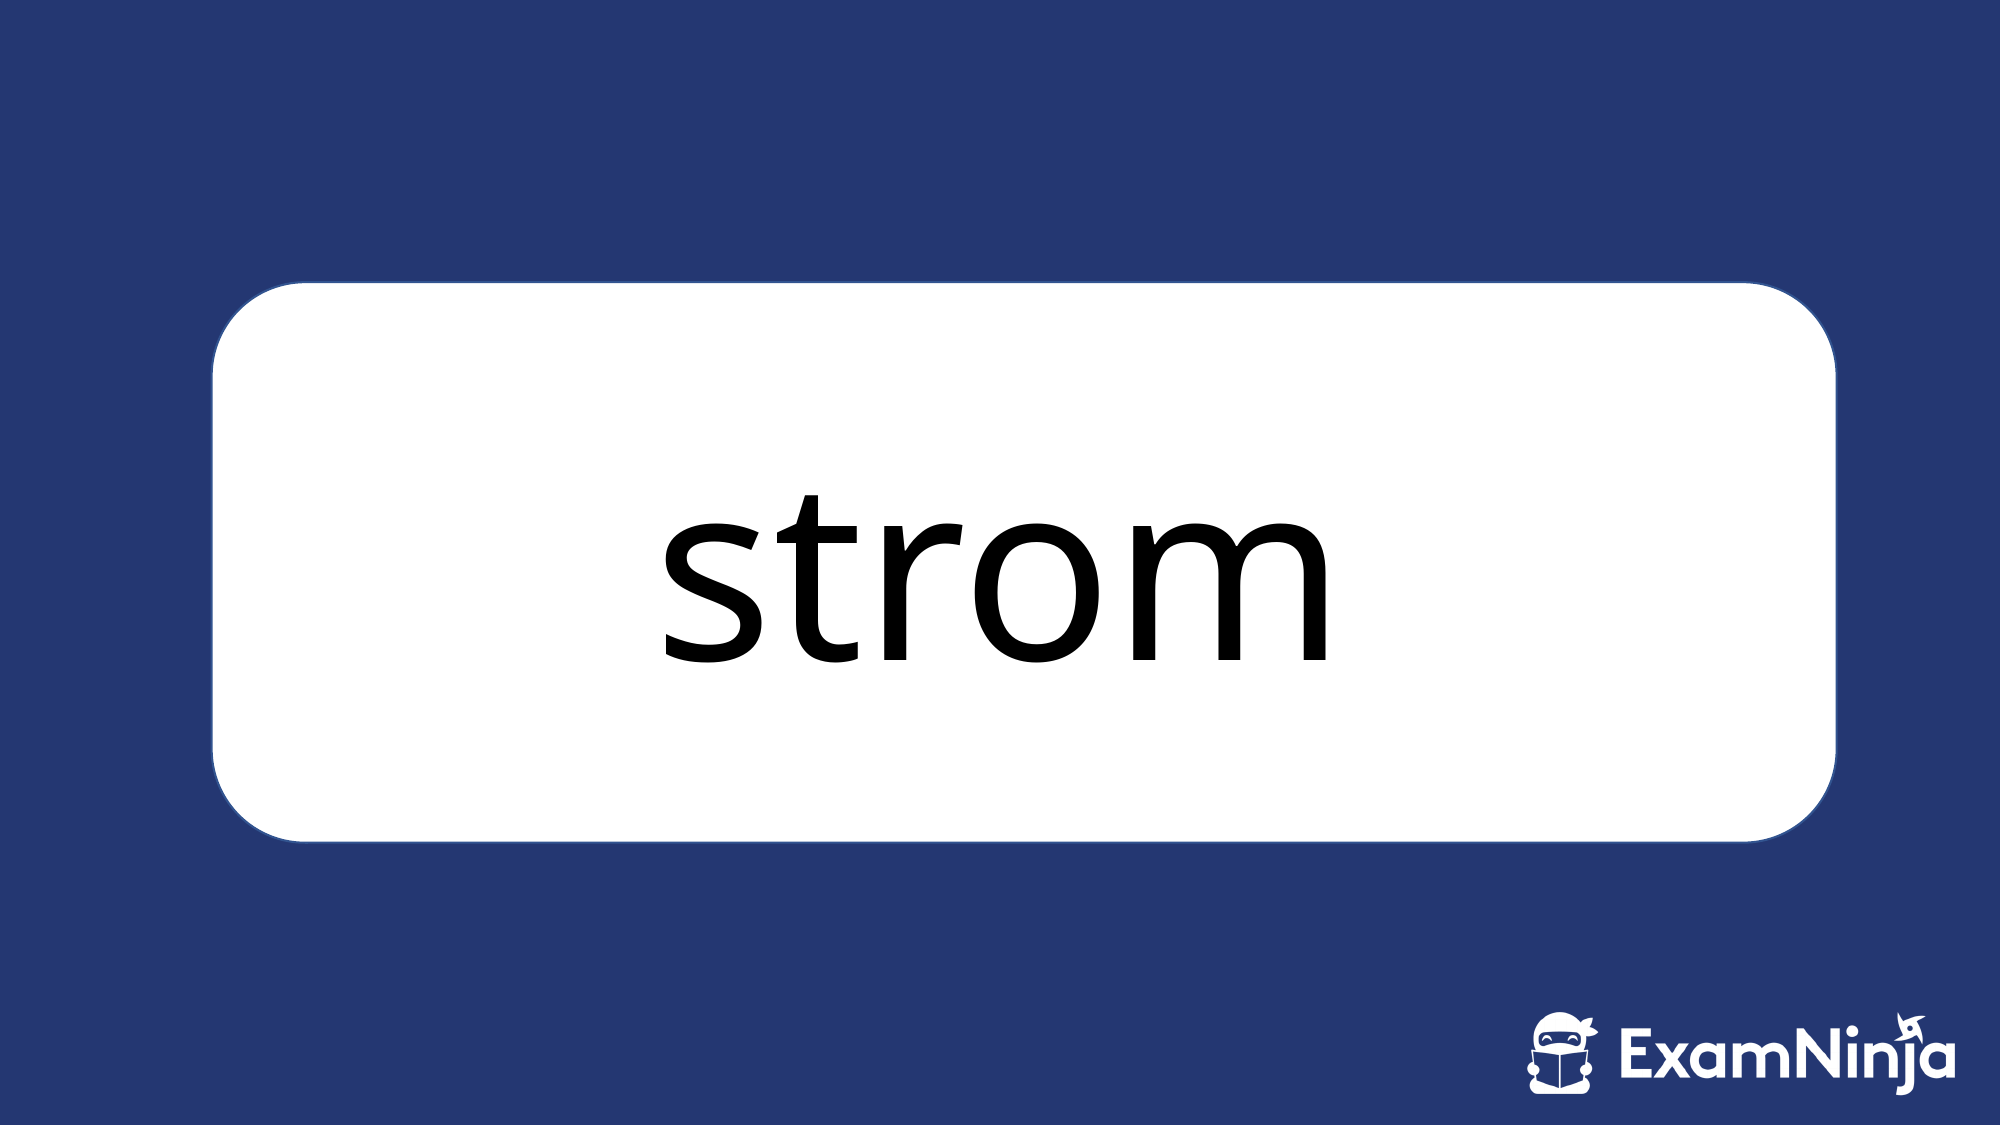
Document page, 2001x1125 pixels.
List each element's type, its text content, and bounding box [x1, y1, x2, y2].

text_box strom [143, 403, 1857, 719]
picture [1501, 1003, 1979, 1102]
text_box [210, 281, 1838, 403]
text_box [210, 719, 1838, 844]
